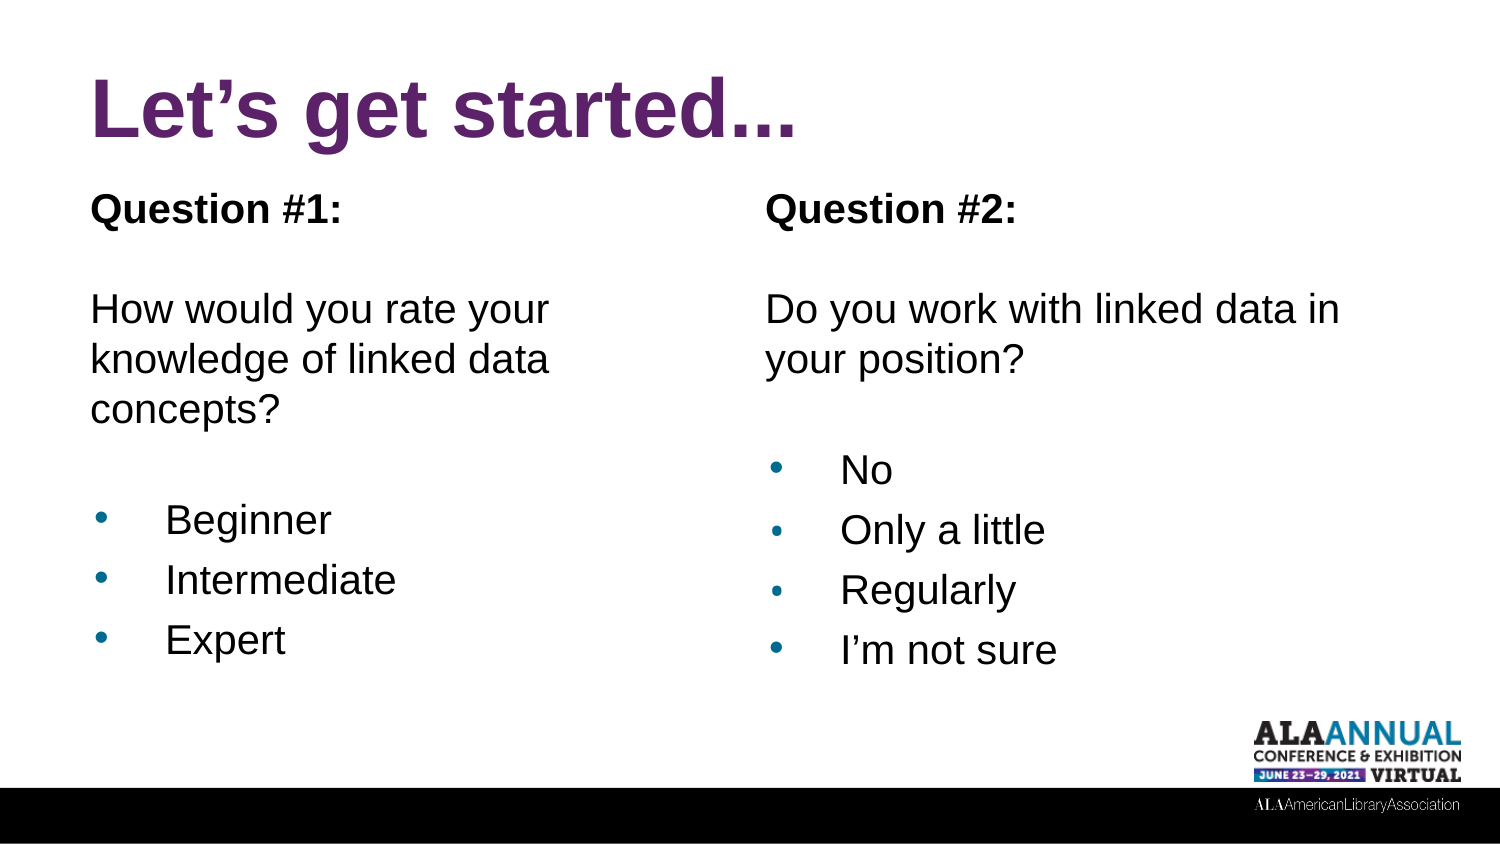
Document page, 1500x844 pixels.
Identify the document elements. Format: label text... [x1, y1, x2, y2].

picture [1405, 721, 1415, 741]
title Let’s get started... [75, 33, 1425, 175]
list Question #2: Do you work with linked data in your position? No Only a little Regularly I’m not sure [750, 174, 1410, 732]
picture [1451, 721, 1461, 741]
list Question #1: How would you rate your knowledge of linked data concepts? Beginner Intermediate Expert [75, 174, 735, 702]
picture [1254, 721, 1461, 782]
picture [1254, 798, 1459, 813]
